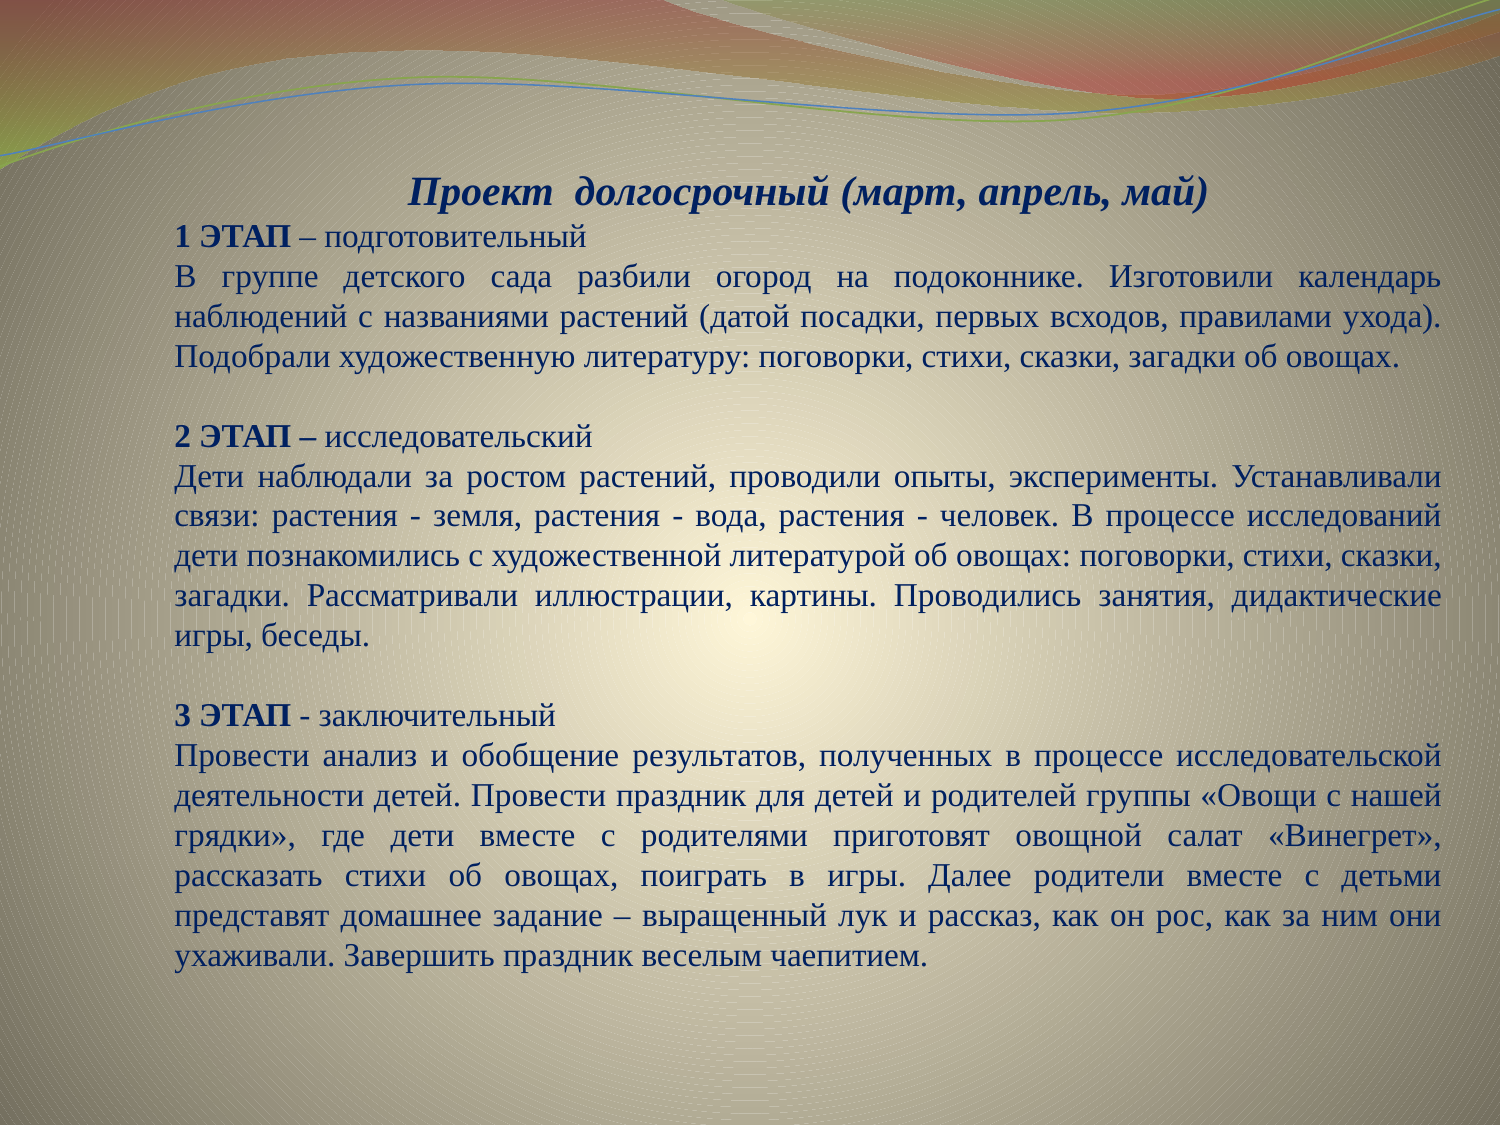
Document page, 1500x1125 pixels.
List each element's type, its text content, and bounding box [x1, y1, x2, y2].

text_box Проект долгосрочный (март, апрель, май) 1 ЭТАП – подготовительный В группе детского сада разбили огород на подоконнике. Изготовили календарь наблюдений с названиями растений (датой посадки, первых всходов, правилами ухода). Подобрали художественную литературу: поговорки, стихи, сказки, загадки об овощах. 2 ЭТАП – исследовательский Дети наблюдали за ростом растений, проводили опыты, эксперименты. Устанавливали связи: растения - земля, растения - вода, растения - человек. В процессе исследований дети познакомились с художественной литературой об овощах: поговорки, стихи, сказки, загадки. Рассматривали иллюстрации, картины. Проводились занятия, дидактические игры, беседы. 3 ЭТАП - заключительный Провести анализ и обобщение результатов, полученных в процессе исследовательской деятельности детей. Провести праздник для детей и родителей группы «Овощи с нашей грядки», где дети вместе с родителями приготовят овощной салат «Винегрет», рассказать стихи об овощах, поиграть в игры. Далее родители вместе с детьми представят домашнее задание – выращенный лук и рассказ, как он рос, как за ним они ухаживали. Завершить праздник веселым чаепитием. [159, 156, 1459, 981]
